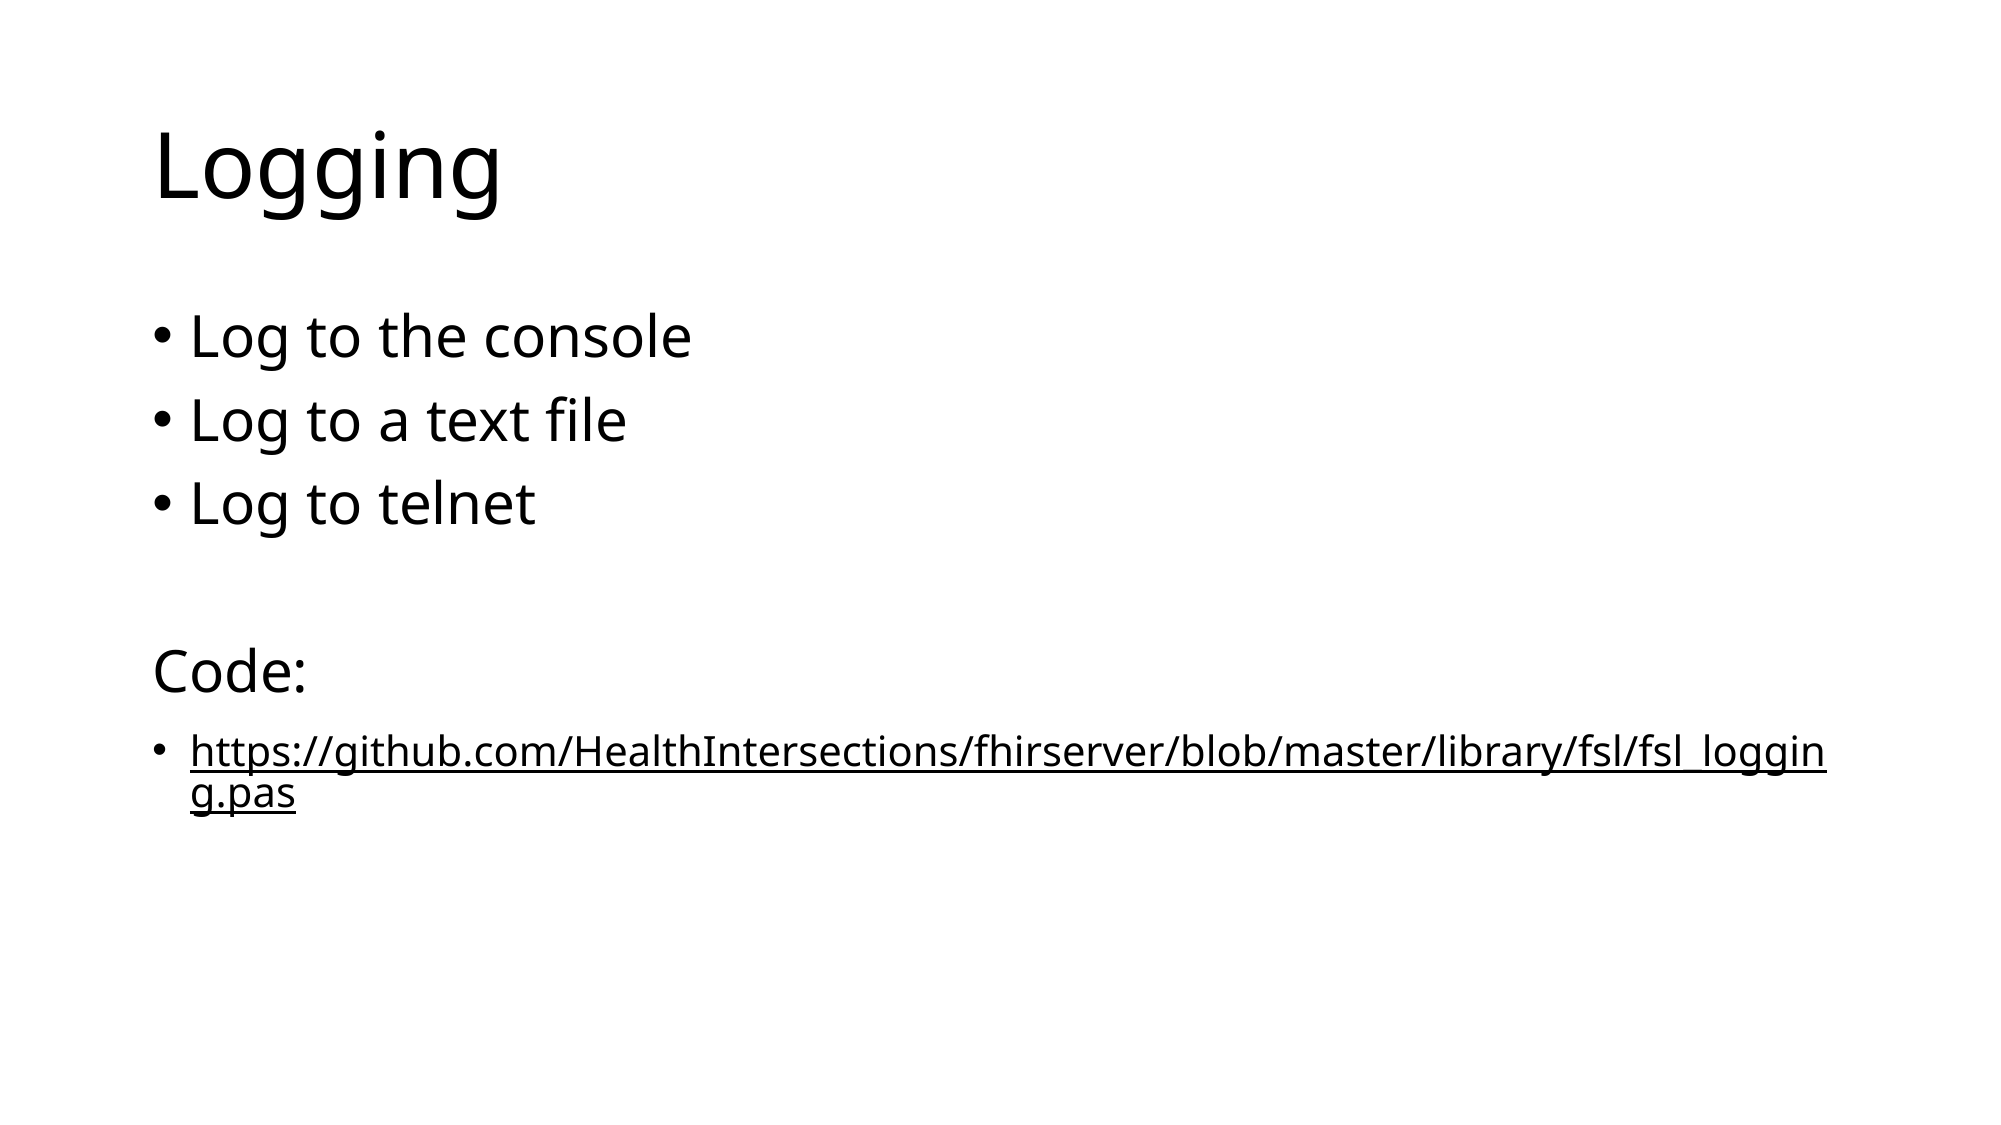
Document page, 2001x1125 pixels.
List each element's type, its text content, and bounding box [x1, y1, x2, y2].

title Logging [137, 59, 1863, 278]
list Log to the console Log to a text file Log to telnet Code: https://github.com/HealthIntersections/fhirserver/blob/master/library/fsl/fsl_logging.pas [137, 299, 1863, 1014]
